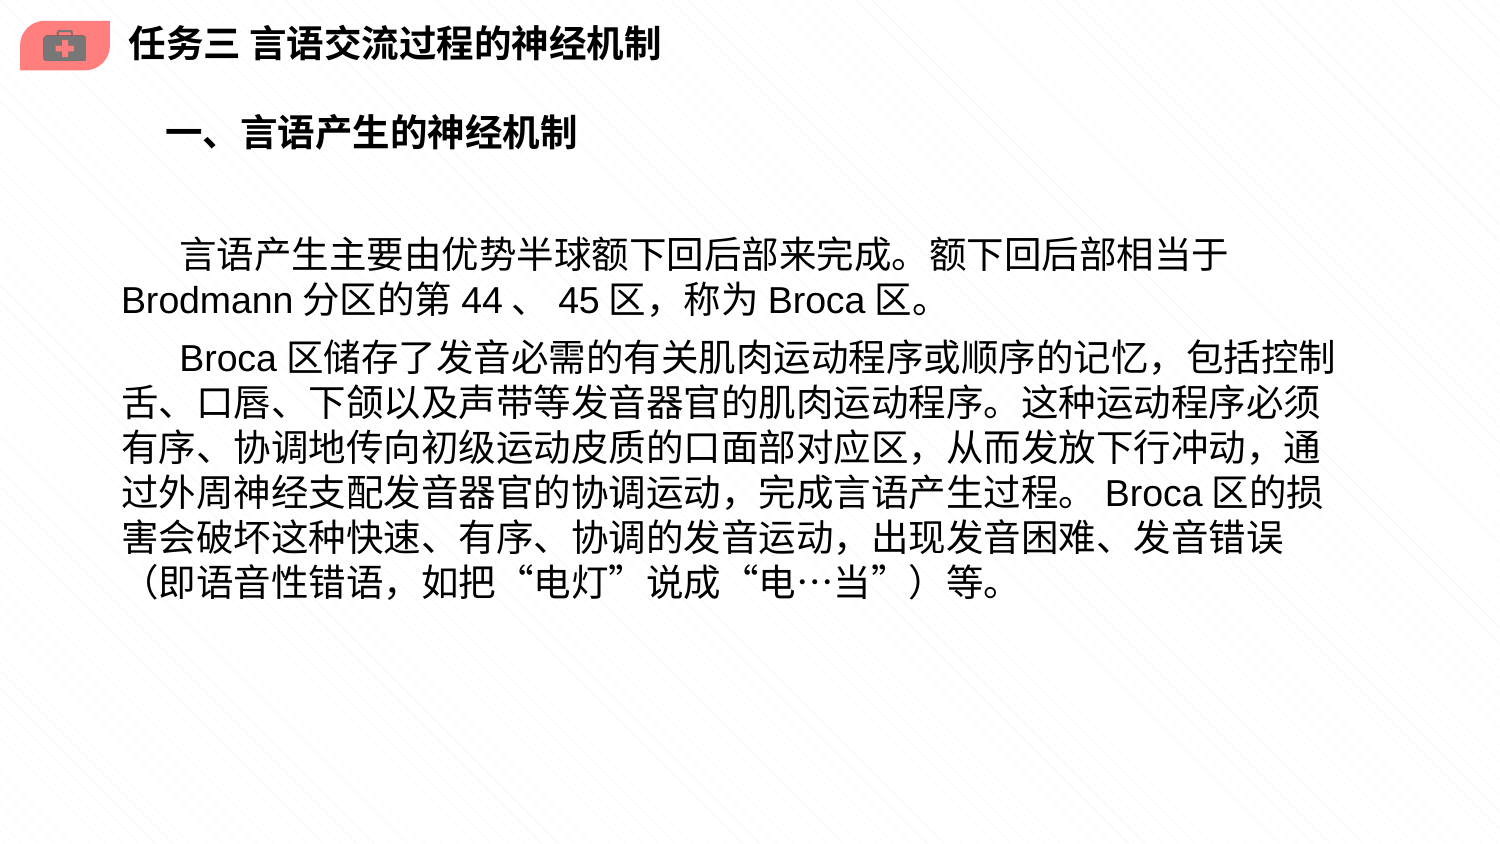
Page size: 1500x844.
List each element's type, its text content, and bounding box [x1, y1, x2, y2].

text_box 一、言语产生的神经机制 [150, 101, 1309, 162]
text_box 言语产生主要由优势半球额下回后部来完成。额下回后部相当于Brodmann分区的第44、45区，称为Broca区。 Broca区储存了发音必需的有关肌肉运动程序或顺序的记忆，包括控制舌、口唇、下颌以及声带等发音器官的肌肉运动程序。这种运动程序必须有序、协调地传向初级运动皮质的口面部对应区，从而发放下行冲动，通过外周神经支配发音器官的协调运动，完成言语产生过程。Broca区的损害会破坏这种快速、有序、协调的发音运动，出现发音困难、发音错误（即语音性错语，如把“电灯”说成“电…当”）等。 [106, 223, 1364, 612]
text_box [20, 12, 1389, 73]
